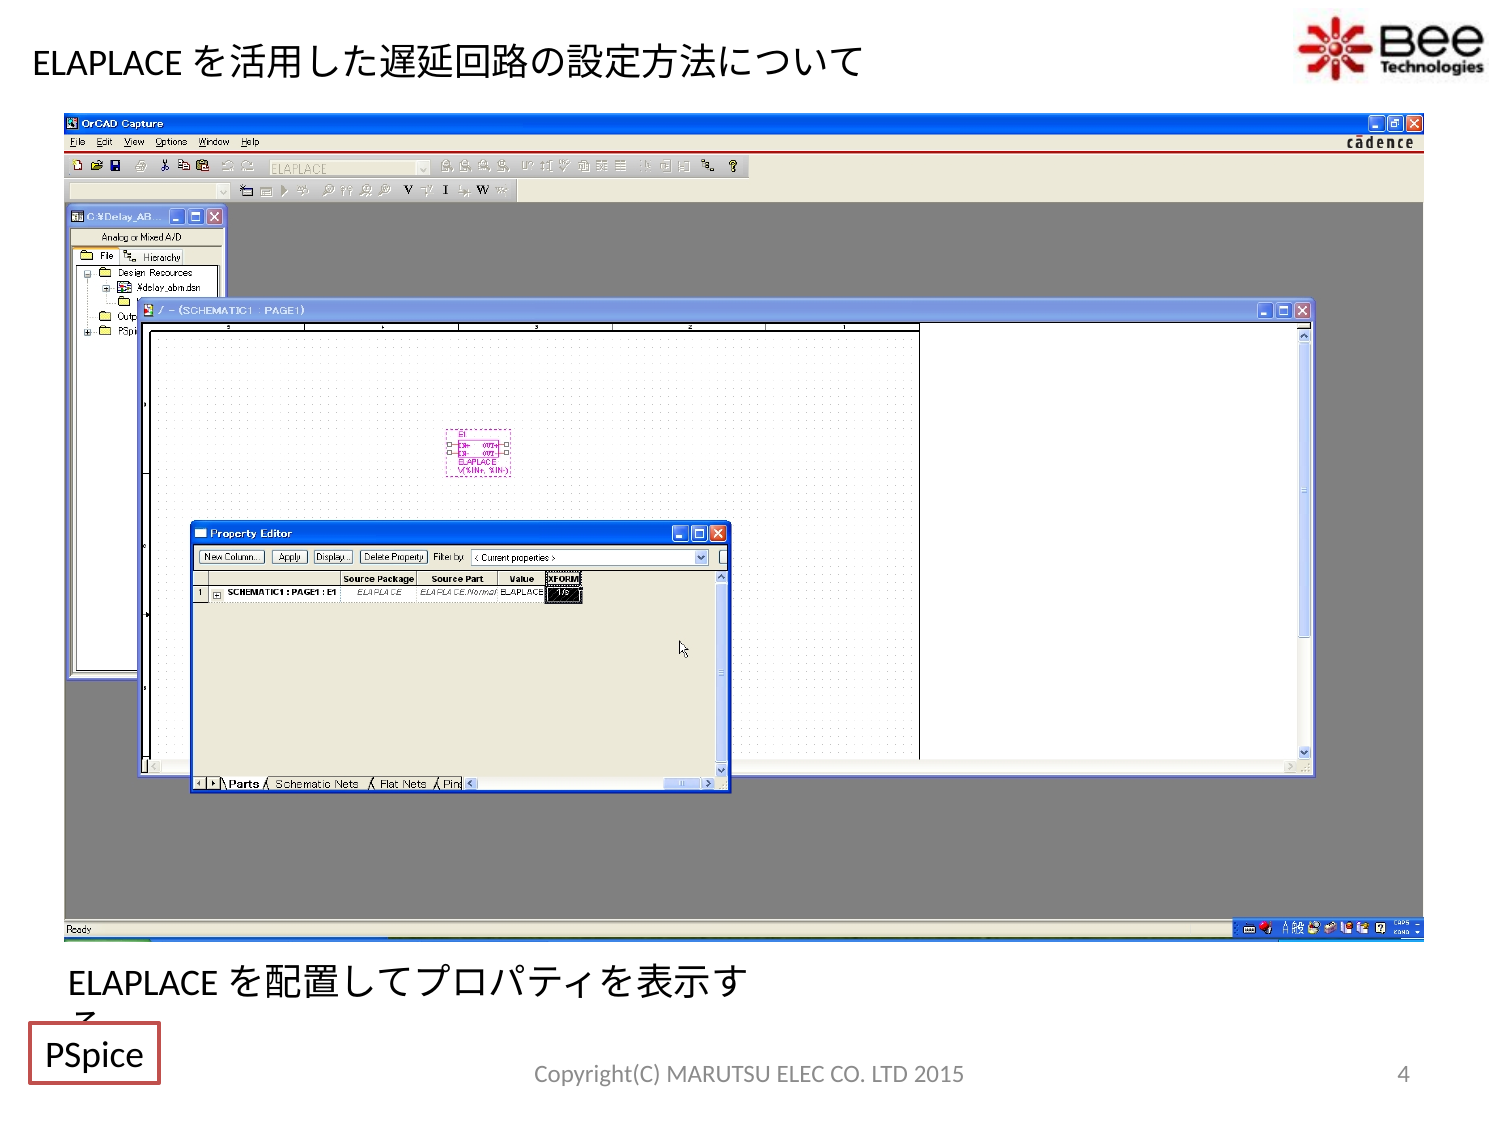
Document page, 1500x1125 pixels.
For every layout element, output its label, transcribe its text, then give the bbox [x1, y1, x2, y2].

text_box ELAPLACEを配置してプロパティを表示する。 [53, 950, 798, 1056]
text_box ELAPLACEを活用した遅延回路の設定方法について [17, 30, 1034, 91]
slide_number 4 [1074, 1042, 1425, 1103]
picture [1293, 8, 1489, 91]
picture [64, 113, 1424, 942]
footer Copyright(C) MARUTSU ELEC CO. LTD 2015 [512, 1042, 988, 1103]
text_box PSpice [28, 1021, 161, 1085]
